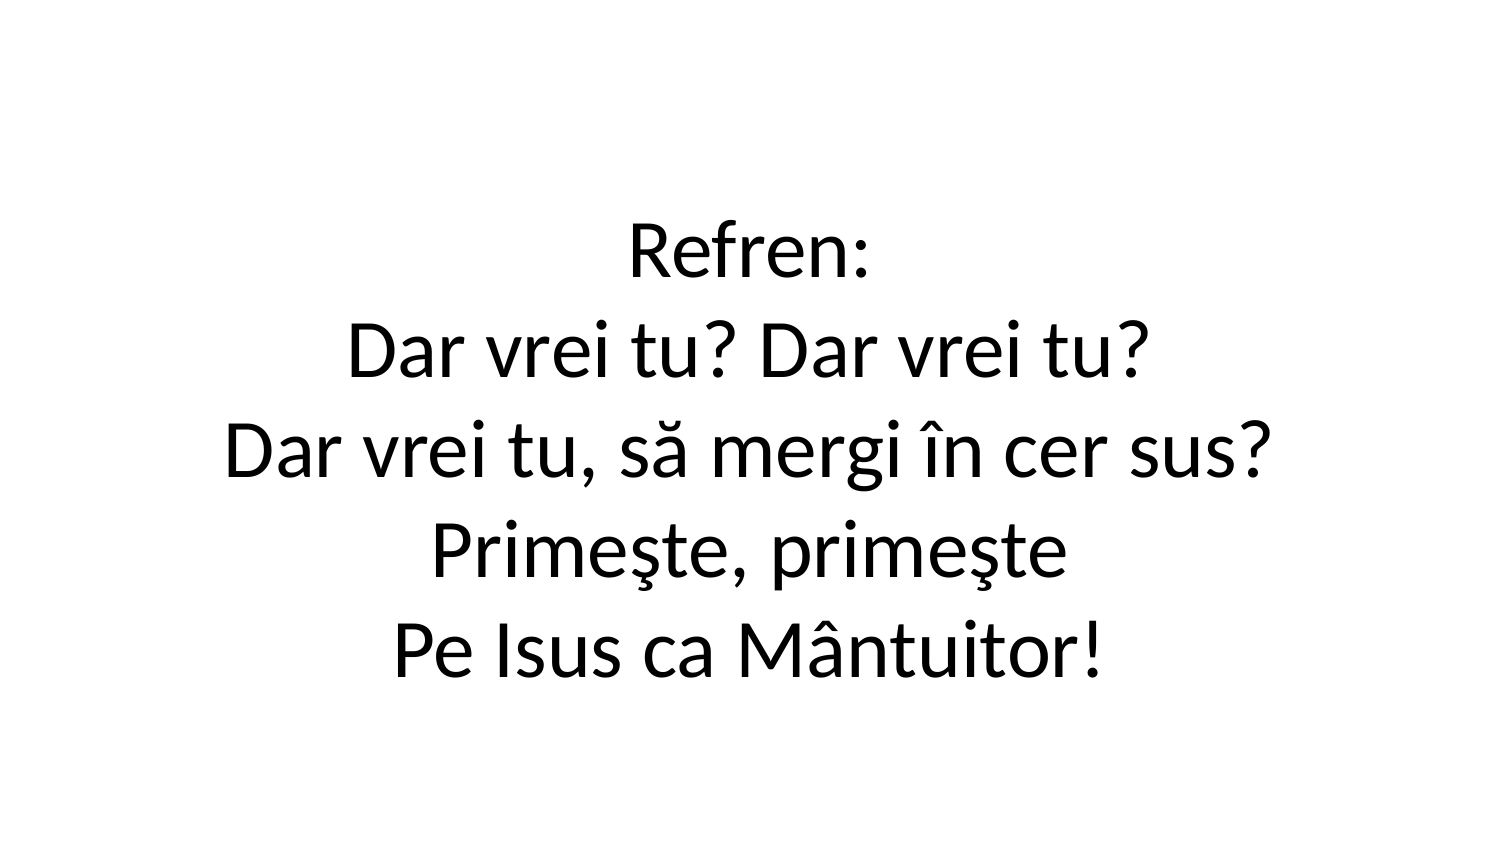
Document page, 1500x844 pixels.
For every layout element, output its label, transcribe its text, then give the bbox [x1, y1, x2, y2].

text_box Refren: Dar vrei tu? Dar vrei tu? Dar vrei tu, să mergi în cer sus? Primeşte, primeşte Pe Isus ca Mântuitor! [208, 142, 1292, 702]
